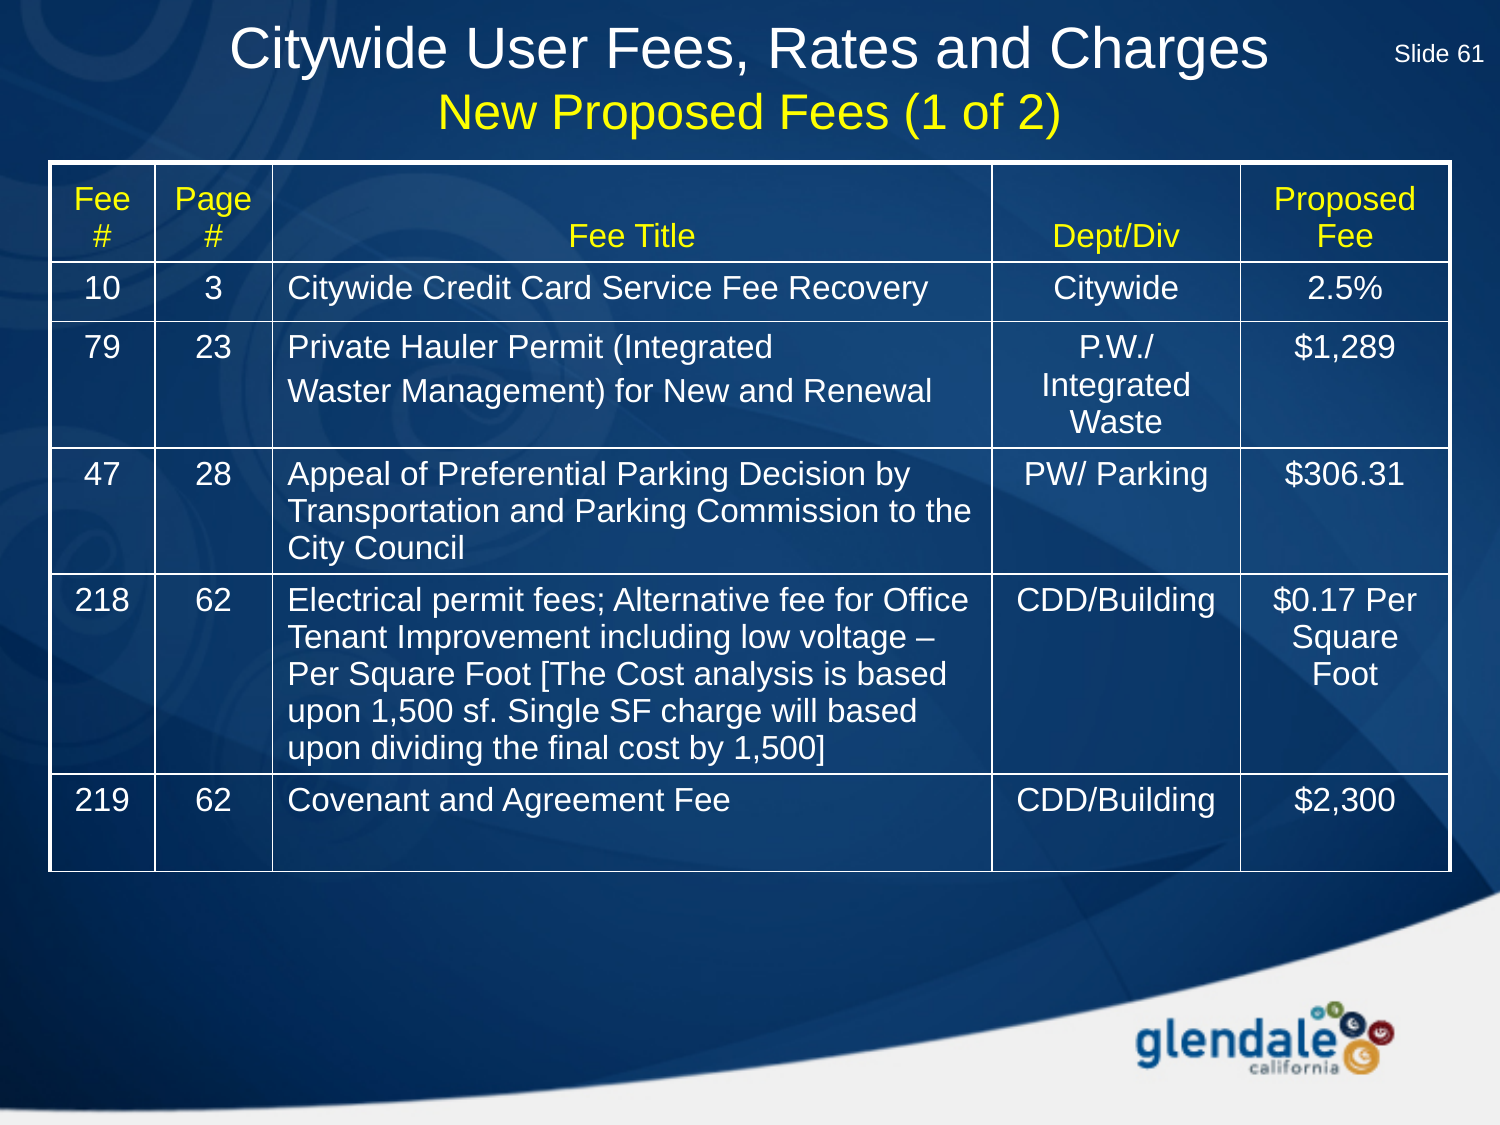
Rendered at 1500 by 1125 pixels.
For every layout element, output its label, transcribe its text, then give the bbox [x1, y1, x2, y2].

table_cell CDD/Building [993, 575, 1240, 773]
table_cell P.W./ Integrated Waste [993, 322, 1240, 447]
table_cell 79 [52, 322, 154, 447]
table_header Proposed Fee [1241, 165, 1448, 261]
table_cell Covenant and Agreement Fee [273, 775, 991, 871]
table_cell 2.5% [1241, 263, 1448, 321]
table_cell $306.31 [1241, 449, 1448, 573]
table_cell CDD/Building [993, 775, 1240, 871]
picture [0, 0, 1500, 1125]
slide_number Slide 61 [1425, 0, 1500, 75]
table_cell 23 [156, 322, 272, 447]
table_cell $1,289 [1241, 322, 1448, 447]
table_cell 47 [52, 449, 154, 573]
table_header Fee# [52, 165, 154, 261]
table_cell 10 [52, 263, 154, 321]
table_cell Appeal of Preferential Parking Decision by Transportation and Parking Commission to the City Council [273, 449, 991, 573]
table_cell $2,300 [1241, 775, 1448, 871]
table_header Dept/Div [993, 165, 1240, 261]
table_cell 218 [52, 575, 154, 773]
table_cell Private Hauler Permit (Integrated Waster Management) for New and Renewal [273, 322, 991, 447]
table_cell $0.17 Per Square Foot [1241, 575, 1448, 773]
table_cell 219 [52, 775, 154, 871]
table_cell Citywide [993, 263, 1240, 321]
table_header Page # [156, 165, 272, 261]
table_cell 62 [156, 575, 272, 773]
table_cell 3 [156, 263, 272, 321]
table_cell 62 [156, 775, 272, 871]
text_box Citywide User Fees, Rates and Charges New Proposed Fees (1 of 2) [74, 0, 1425, 150]
table_header Fee Title [273, 165, 991, 261]
table_cell PW/ Parking [993, 449, 1240, 573]
table_cell 28 [156, 449, 272, 573]
table_cell Citywide Credit Card Service Fee Recovery [273, 263, 991, 321]
table_cell Electrical permit fees; Alternative fee for Office Tenant Improvement including low voltage – Per Square Foot [The Cost analysis is based upon 1,500 sf. Single SF charge will based upon dividing the final cost by 1,500] [273, 575, 991, 773]
